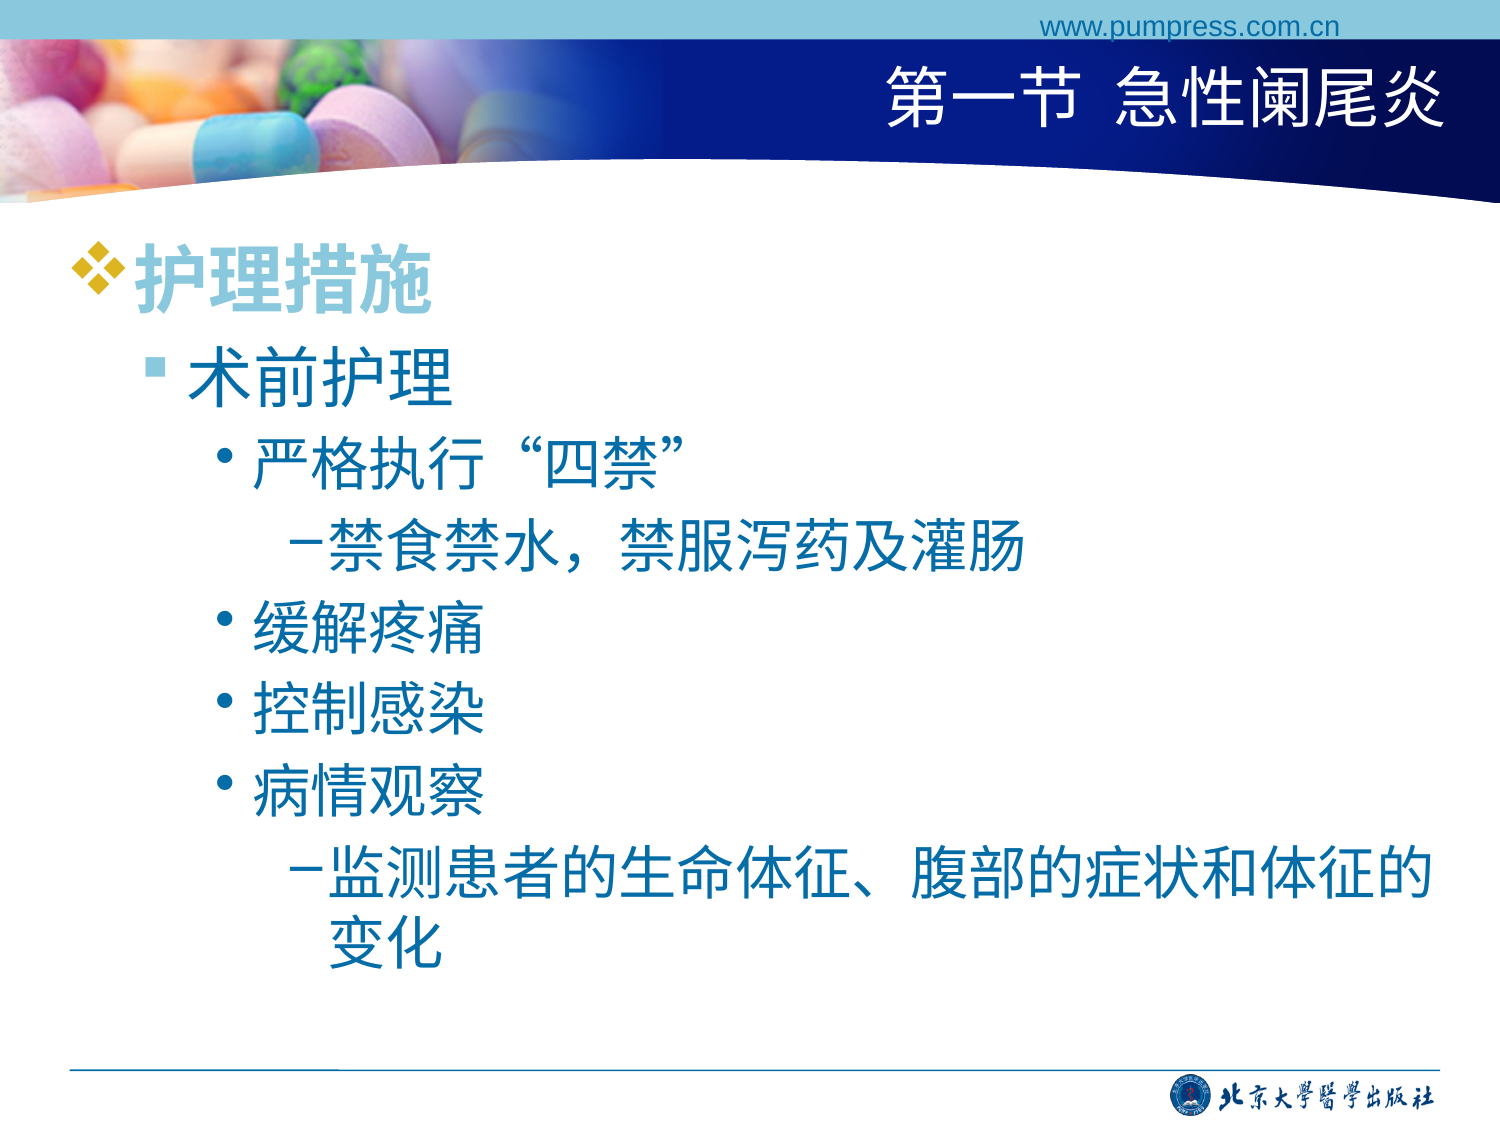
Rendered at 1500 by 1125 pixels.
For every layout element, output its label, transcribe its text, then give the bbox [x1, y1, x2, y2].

slide_number www.pumpress.com.cn [1025, 0, 1463, 38]
title 第一节 急性阑尾炎 [137, 49, 1463, 143]
picture [0, 40, 1500, 203]
list 护理措施 术前护理 严格执行“四禁” 禁食禁水，禁服泻药及灌肠 缓解疼痛 控制感染 病情观察 监测患者的生命体征、腹部的症状和体征的变化 [49, 224, 1463, 1026]
picture [1170, 1074, 1436, 1118]
